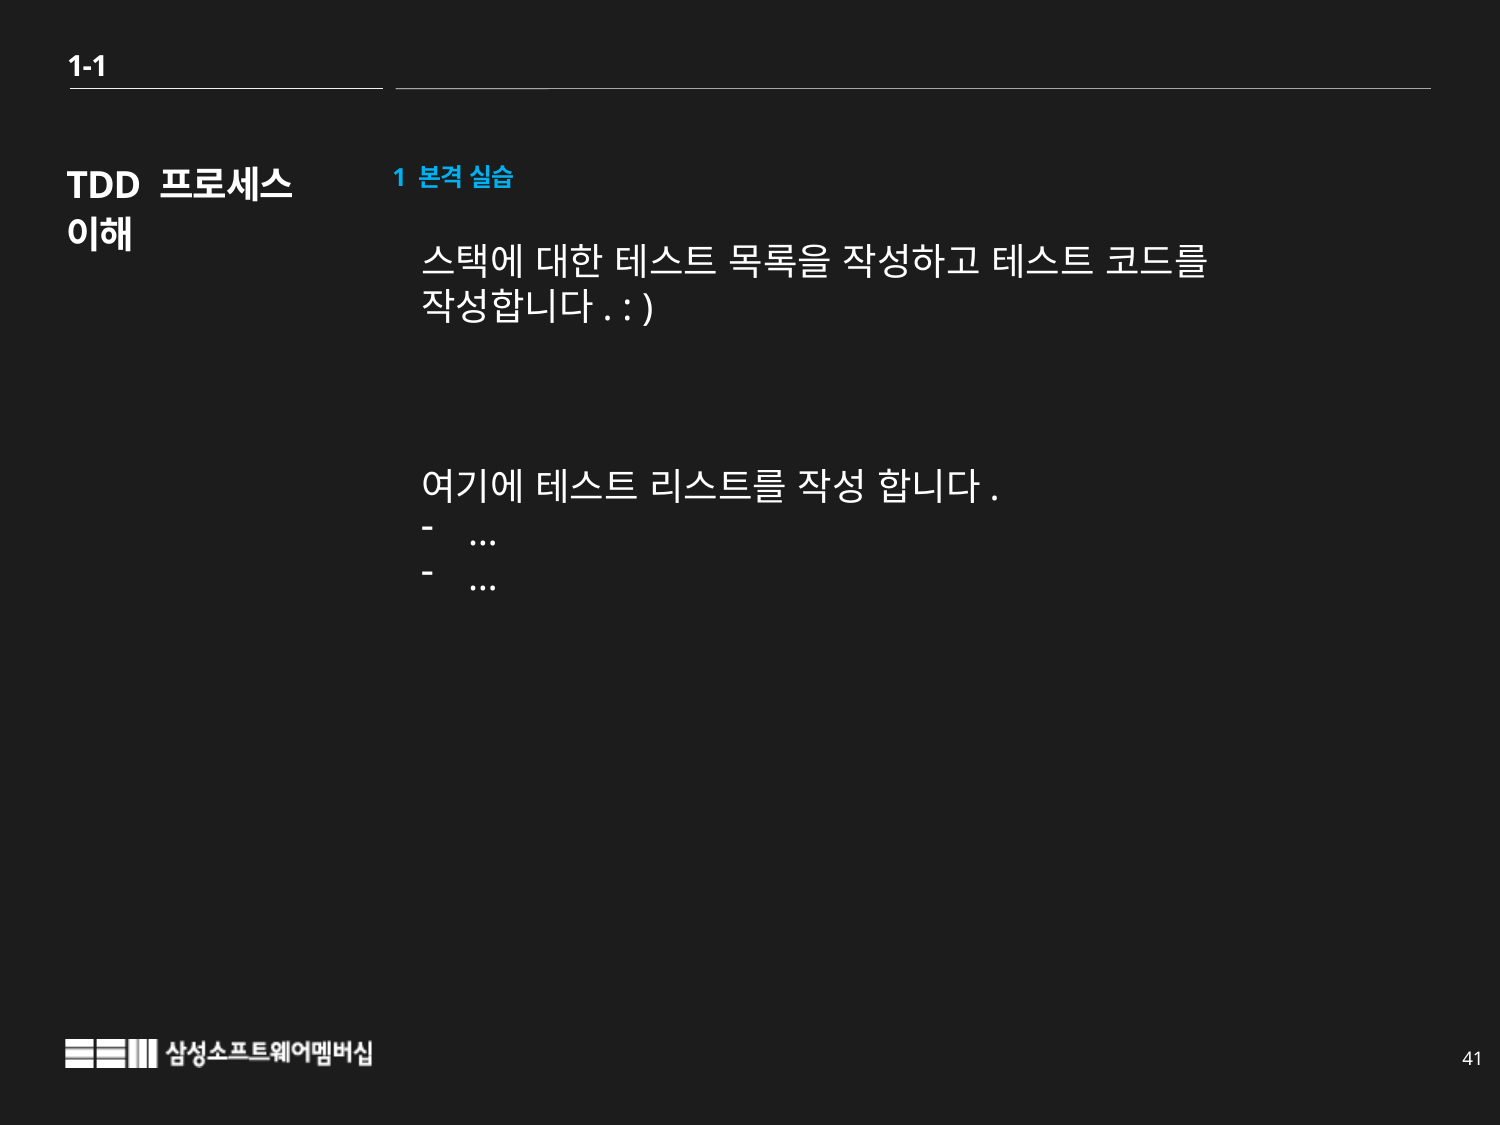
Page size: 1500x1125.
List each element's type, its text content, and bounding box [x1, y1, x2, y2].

text_box TDD 프로세스 이해 [51, 148, 338, 264]
text_box 1-1 [52, 39, 123, 90]
text_box 41 [1377, 1039, 1499, 1080]
text_box 1 본격 실습 [377, 154, 803, 199]
picture [64, 1039, 375, 1068]
text_box 스택에 대한 테스트 목록을 작성하고 테스트 코드를 작성합니다. : ) 여기에 테스트 리스트를 작성 합니다. … … [406, 231, 1224, 651]
